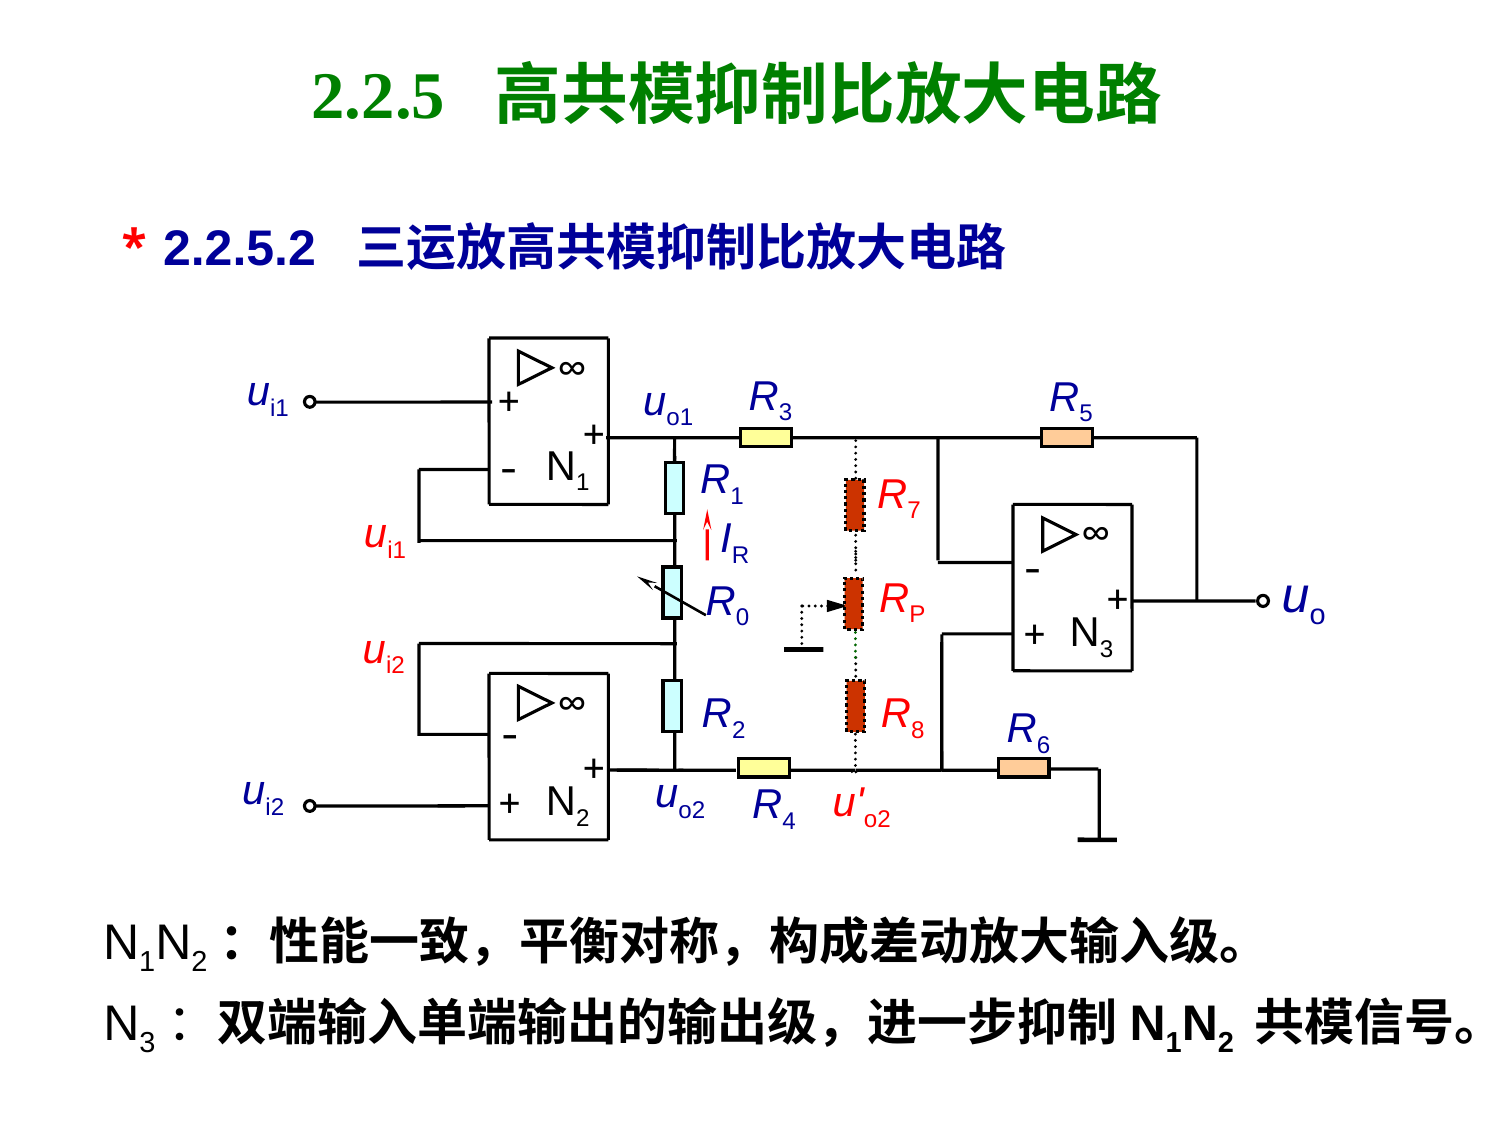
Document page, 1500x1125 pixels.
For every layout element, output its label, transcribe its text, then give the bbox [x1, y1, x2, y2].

text_box * 2.2.5.2 三运放高共模抑制比放大电路 [104, 196, 1435, 338]
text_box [241, 337, 1375, 858]
text_box N3：双端输入单端输出的输出级，进一步抑制N1N2 共模信号。 [88, 976, 1500, 1066]
title 2.2.5 高共模抑制比放大电路 [40, 18, 1392, 207]
text_box N1N2：性能一致，平衡对称，构成差动放大输入级。 [88, 895, 1459, 976]
